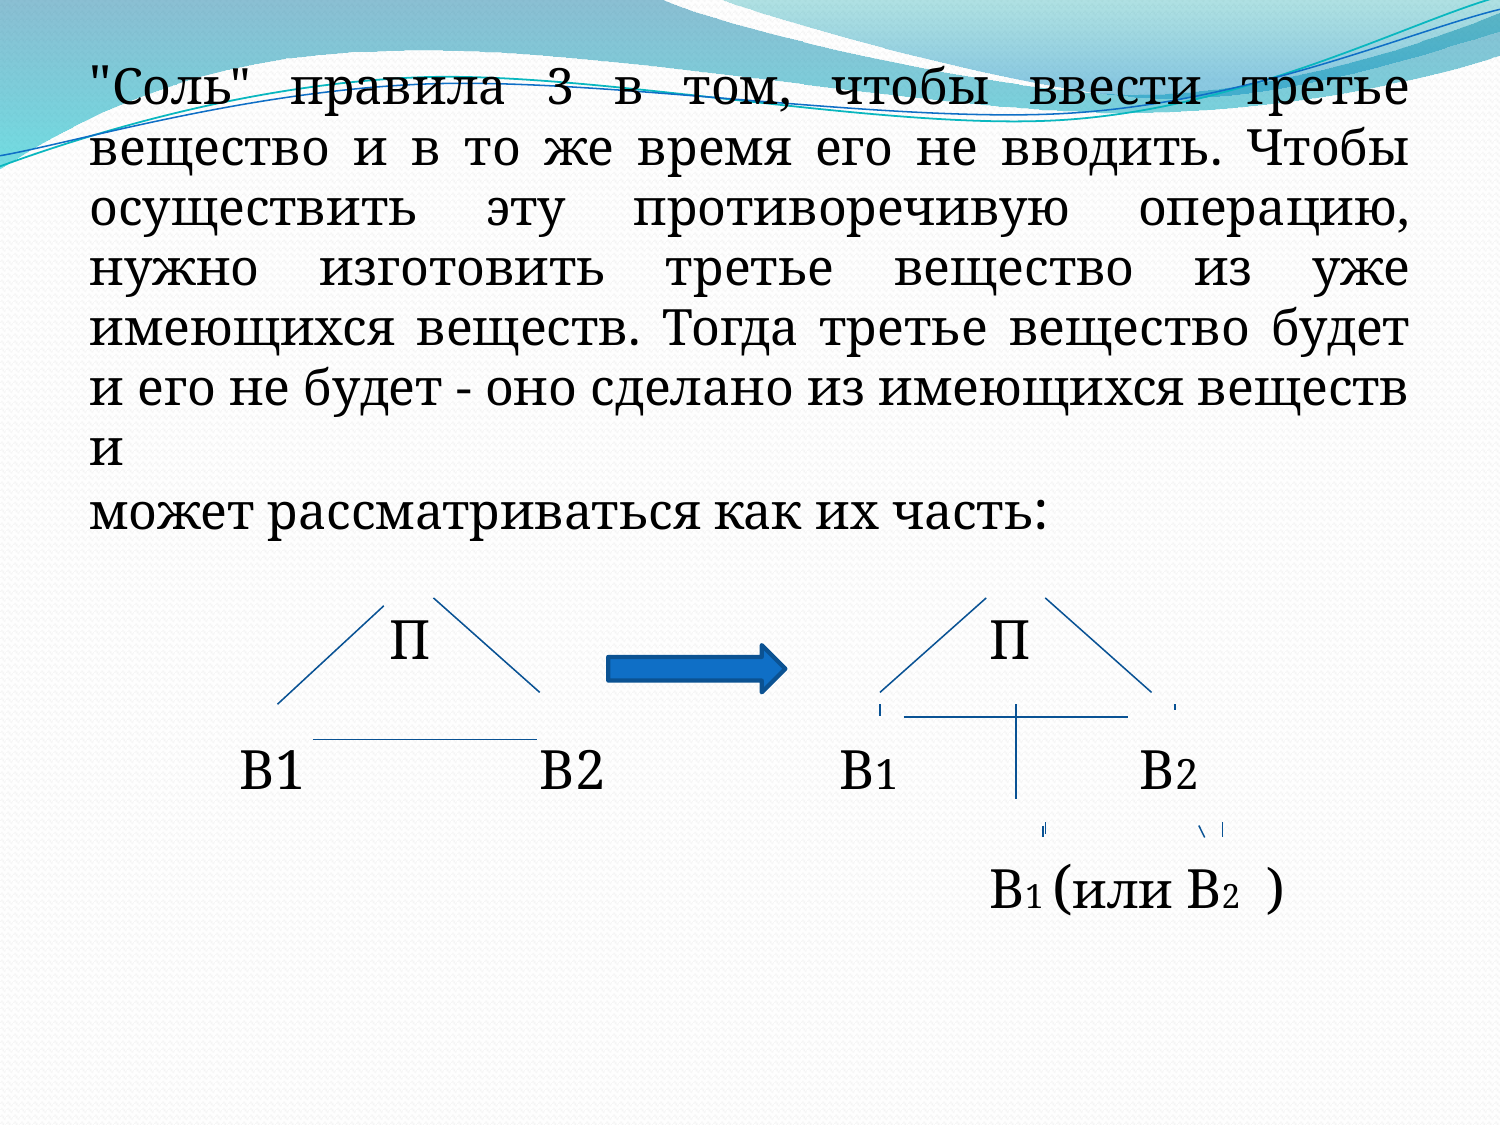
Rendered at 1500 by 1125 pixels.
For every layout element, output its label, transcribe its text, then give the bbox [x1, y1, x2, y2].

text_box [1198, 825, 1205, 838]
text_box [879, 597, 987, 693]
list "Соль" правила 3 в том, чтобы ввести третье вещество и в то же время его не вводить. Чтобы осуществить эту противоречивую операцию, нужно изготовить третье вещество из уже имеющихся веществ. Тогда третье вещество будет и его не будет - оно сделано из имеющихся веществ и может рассматриваться как их часть: П П В1 В2 В1 В2 В1 (или В2 ) [75, 42, 1425, 1094]
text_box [1045, 597, 1152, 693]
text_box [277, 605, 384, 705]
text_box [433, 597, 540, 693]
text_box [606, 643, 788, 695]
